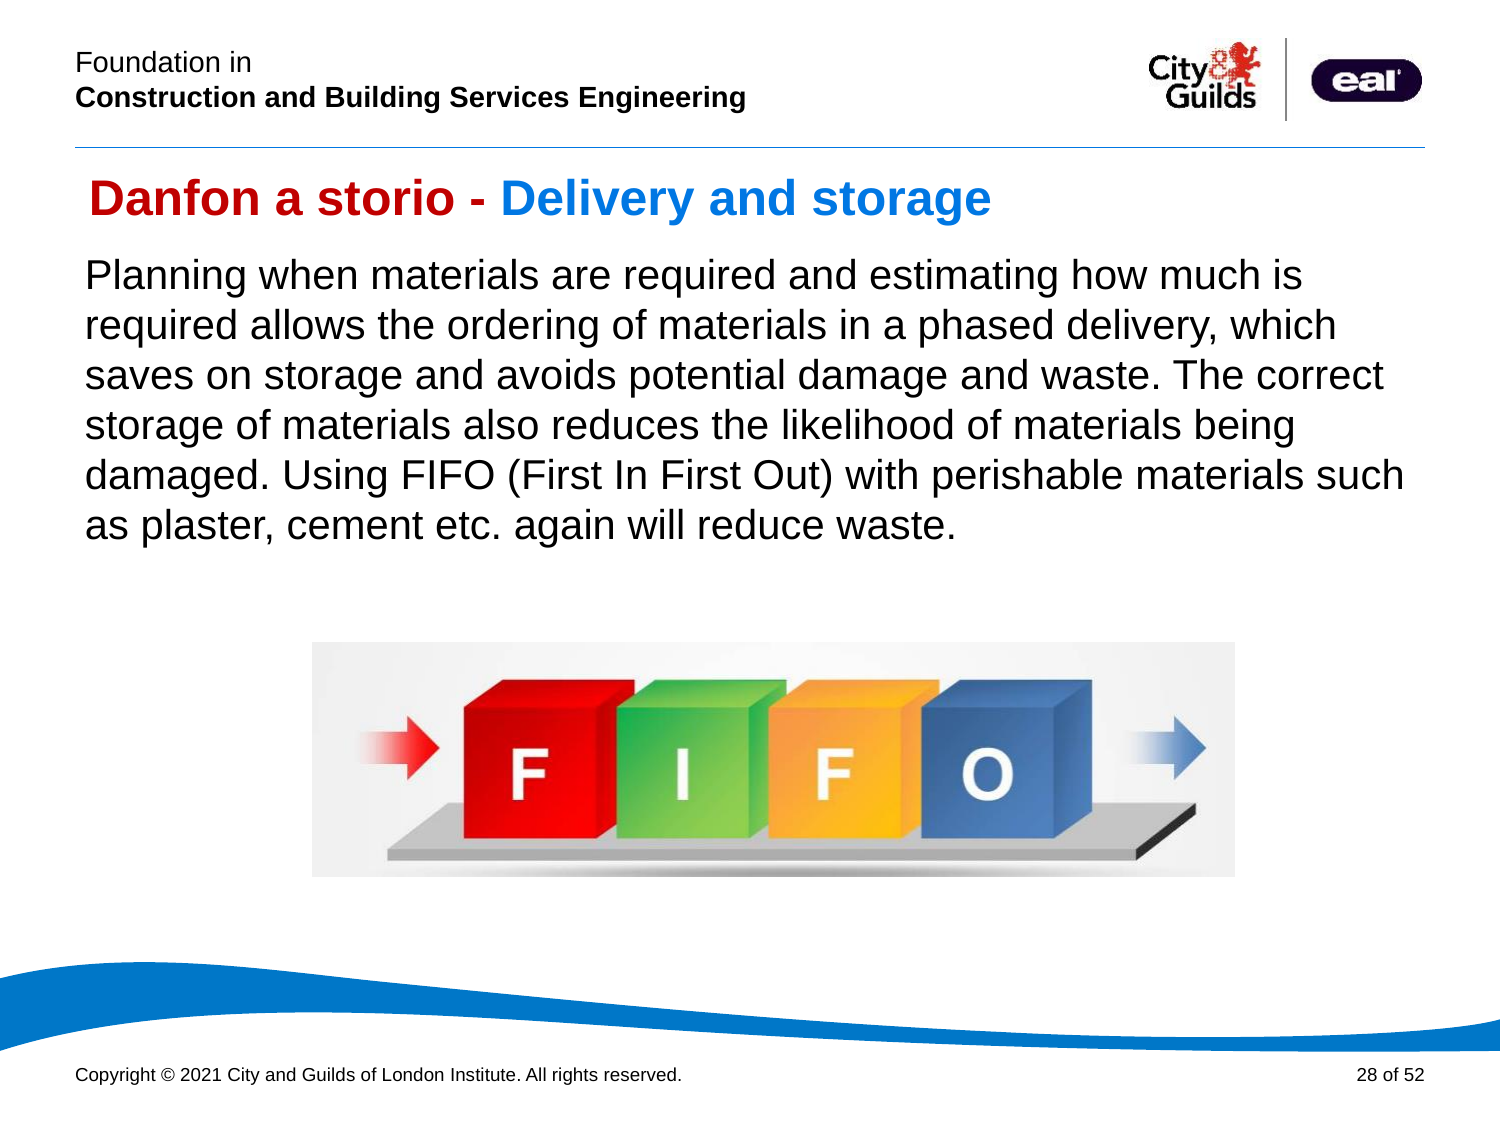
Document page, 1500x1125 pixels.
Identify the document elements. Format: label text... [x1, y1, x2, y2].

picture [1149, 38, 1422, 121]
title Danfon a storio - Delivery and storage [74, 165, 1426, 229]
list Planning when materials are required and estimating how much is required allows the ordering of materials in a phased delivery, which saves on storage and avoids potential damage and waste. The correct storage of materials also reduces the likelihood of materials being damaged. Using FIFO (First In First Out) with perishable materials such as plaster, cement etc. again will reduce waste. [84, 247, 1436, 946]
picture [312, 641, 1235, 878]
